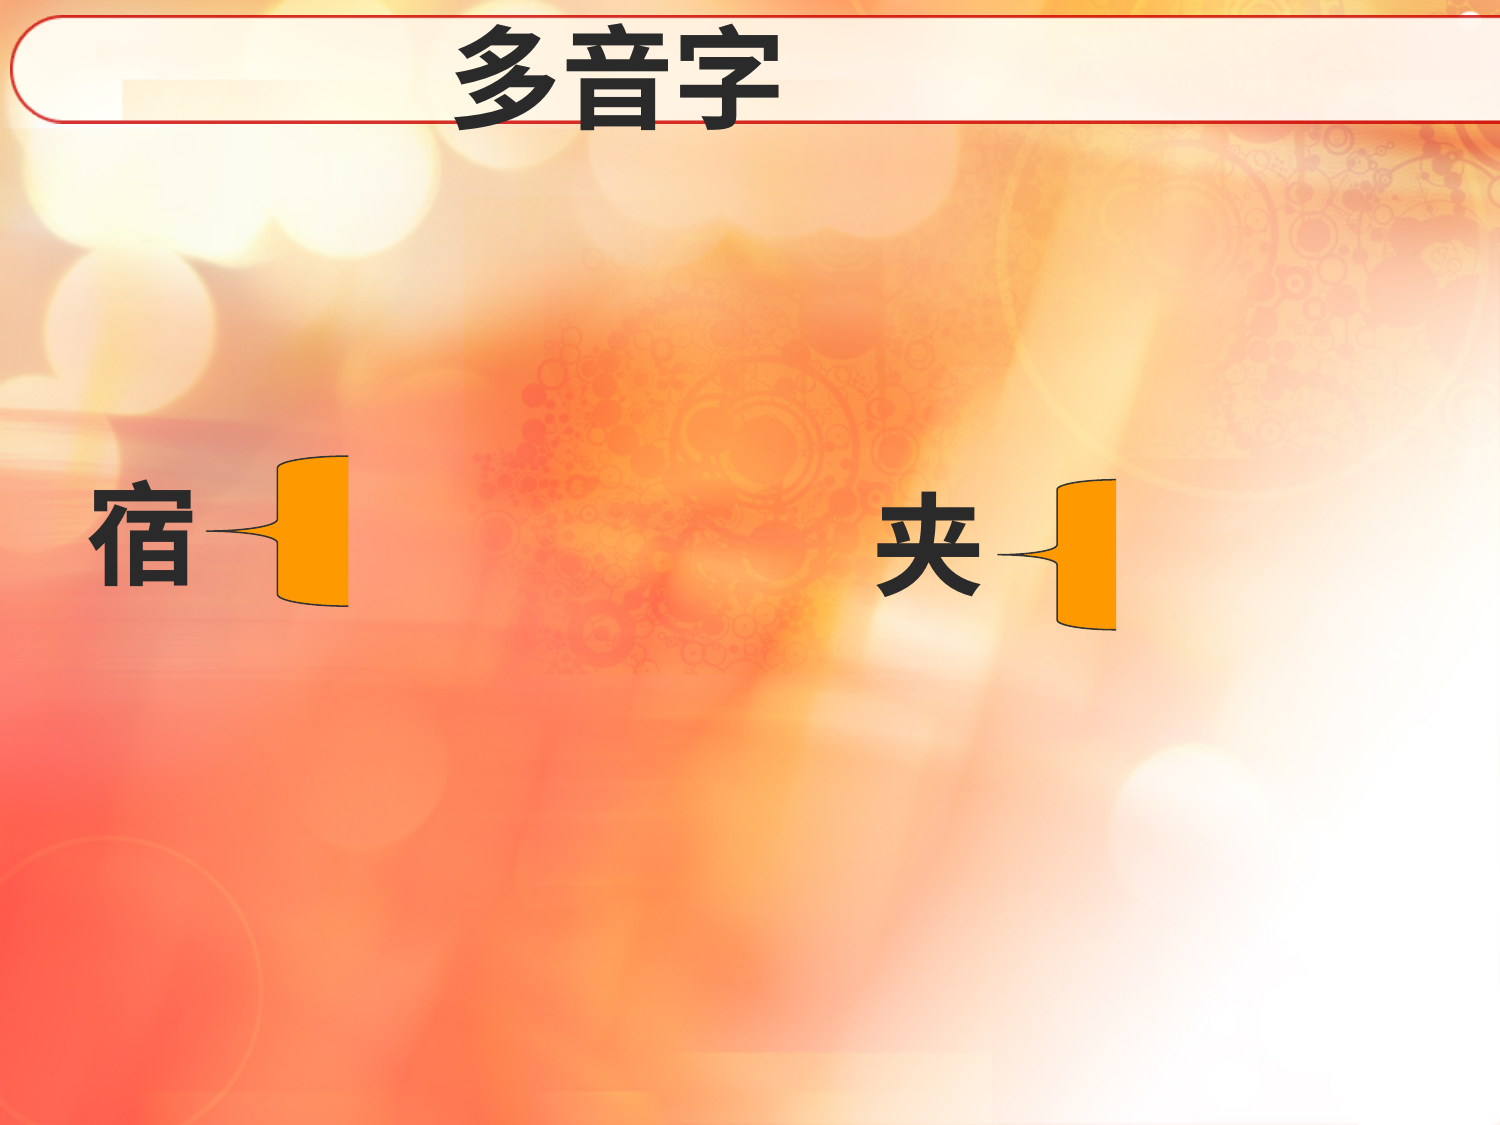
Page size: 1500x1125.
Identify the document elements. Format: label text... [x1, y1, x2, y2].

text_box 夹 [857, 467, 1000, 618]
text_box 多音字 [433, 0, 802, 150]
text_box [997, 479, 1117, 630]
text_box [206, 456, 349, 607]
picture [0, 0, 1500, 1125]
text_box 宿 [64, 456, 220, 607]
